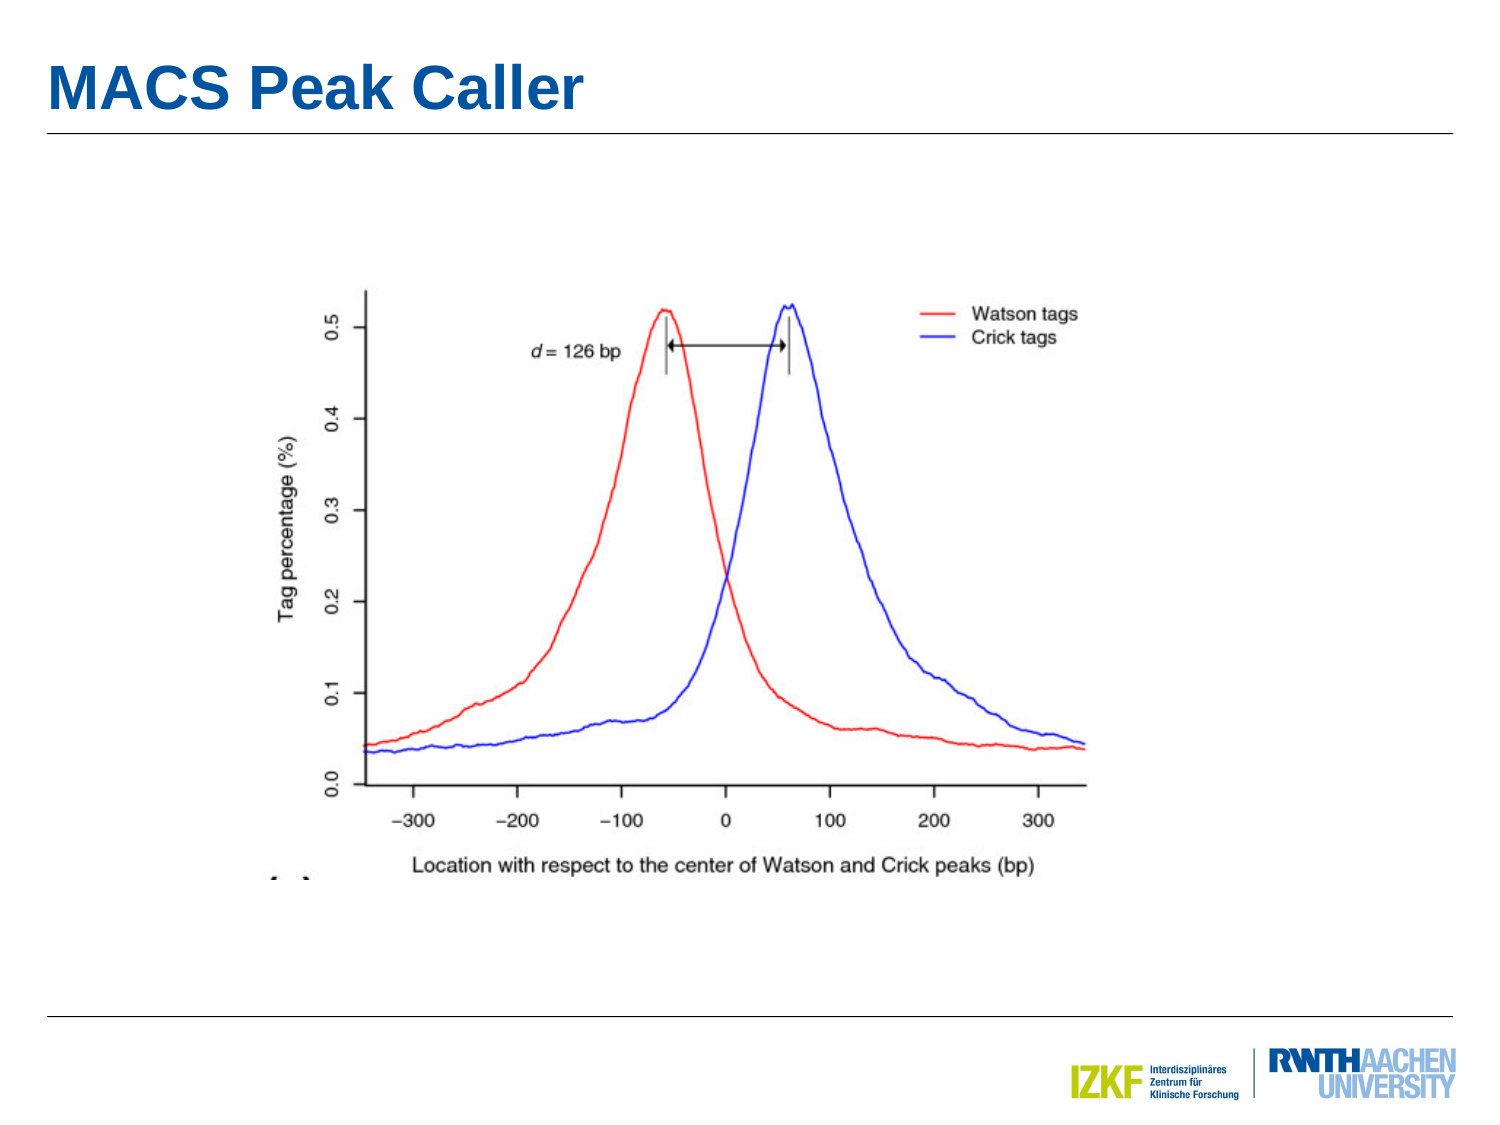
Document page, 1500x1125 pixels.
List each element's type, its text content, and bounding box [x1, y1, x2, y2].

picture [252, 222, 1132, 880]
text_box MACS Peak Caller [47, 0, 1453, 122]
picture [1056, 1023, 1471, 1123]
